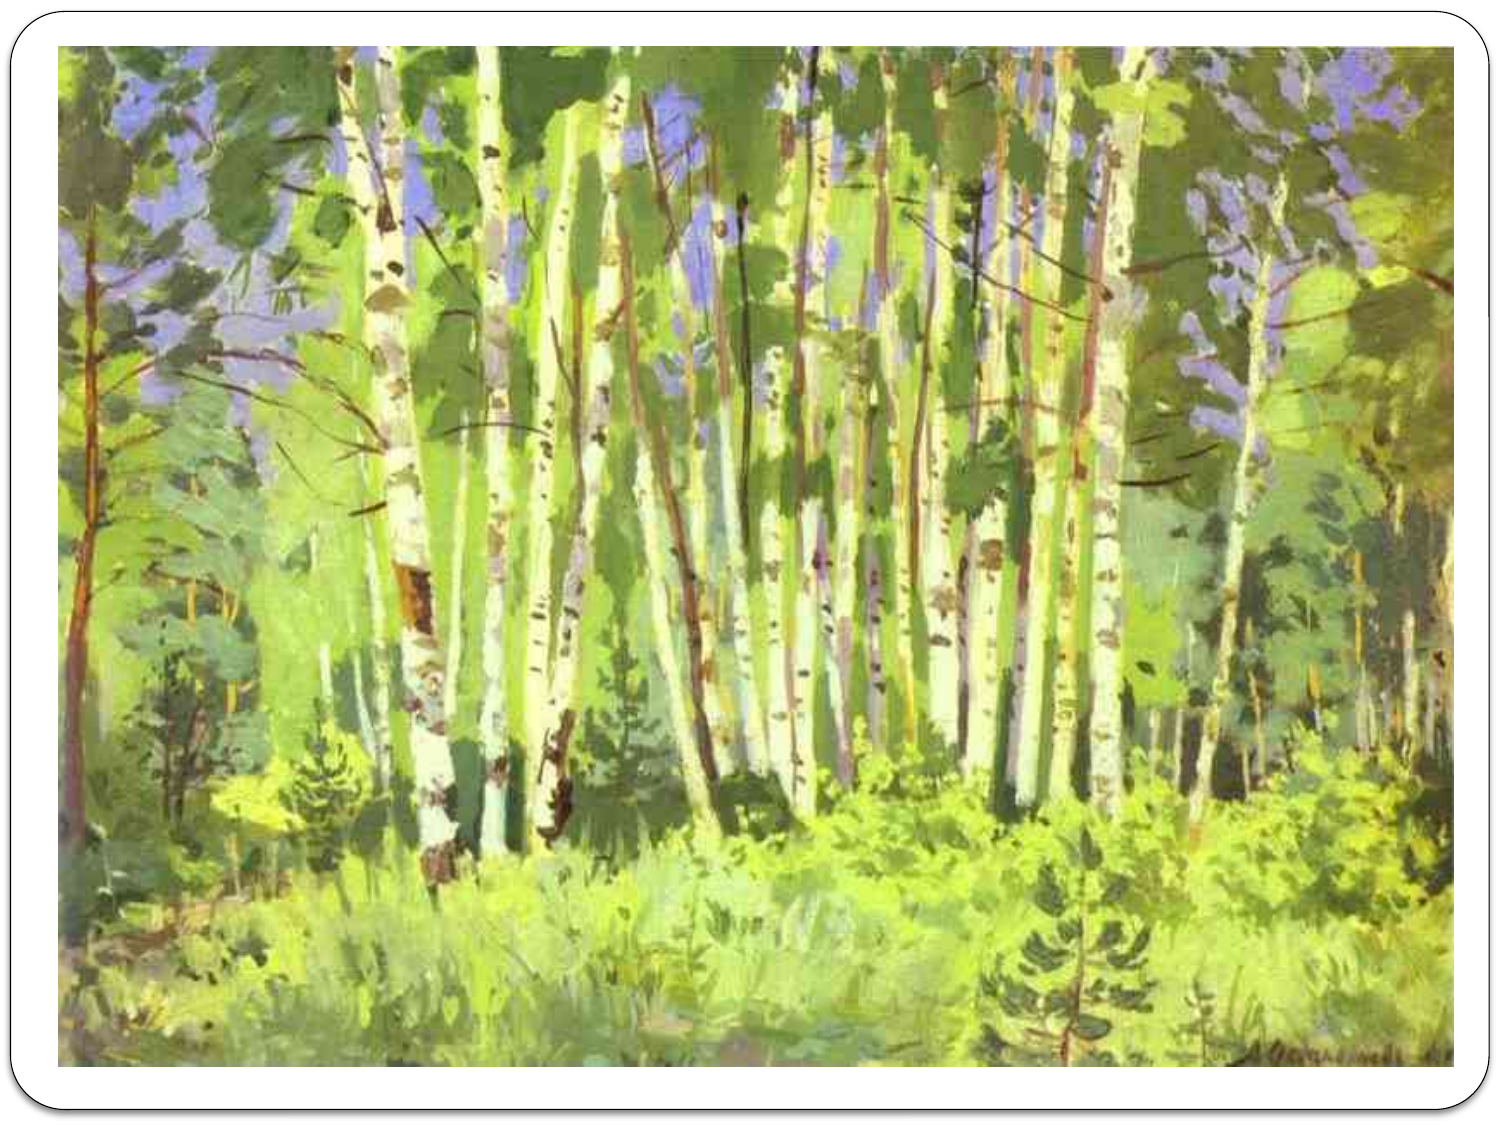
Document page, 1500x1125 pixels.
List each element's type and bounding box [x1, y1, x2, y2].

picture [58, 46, 1454, 1067]
